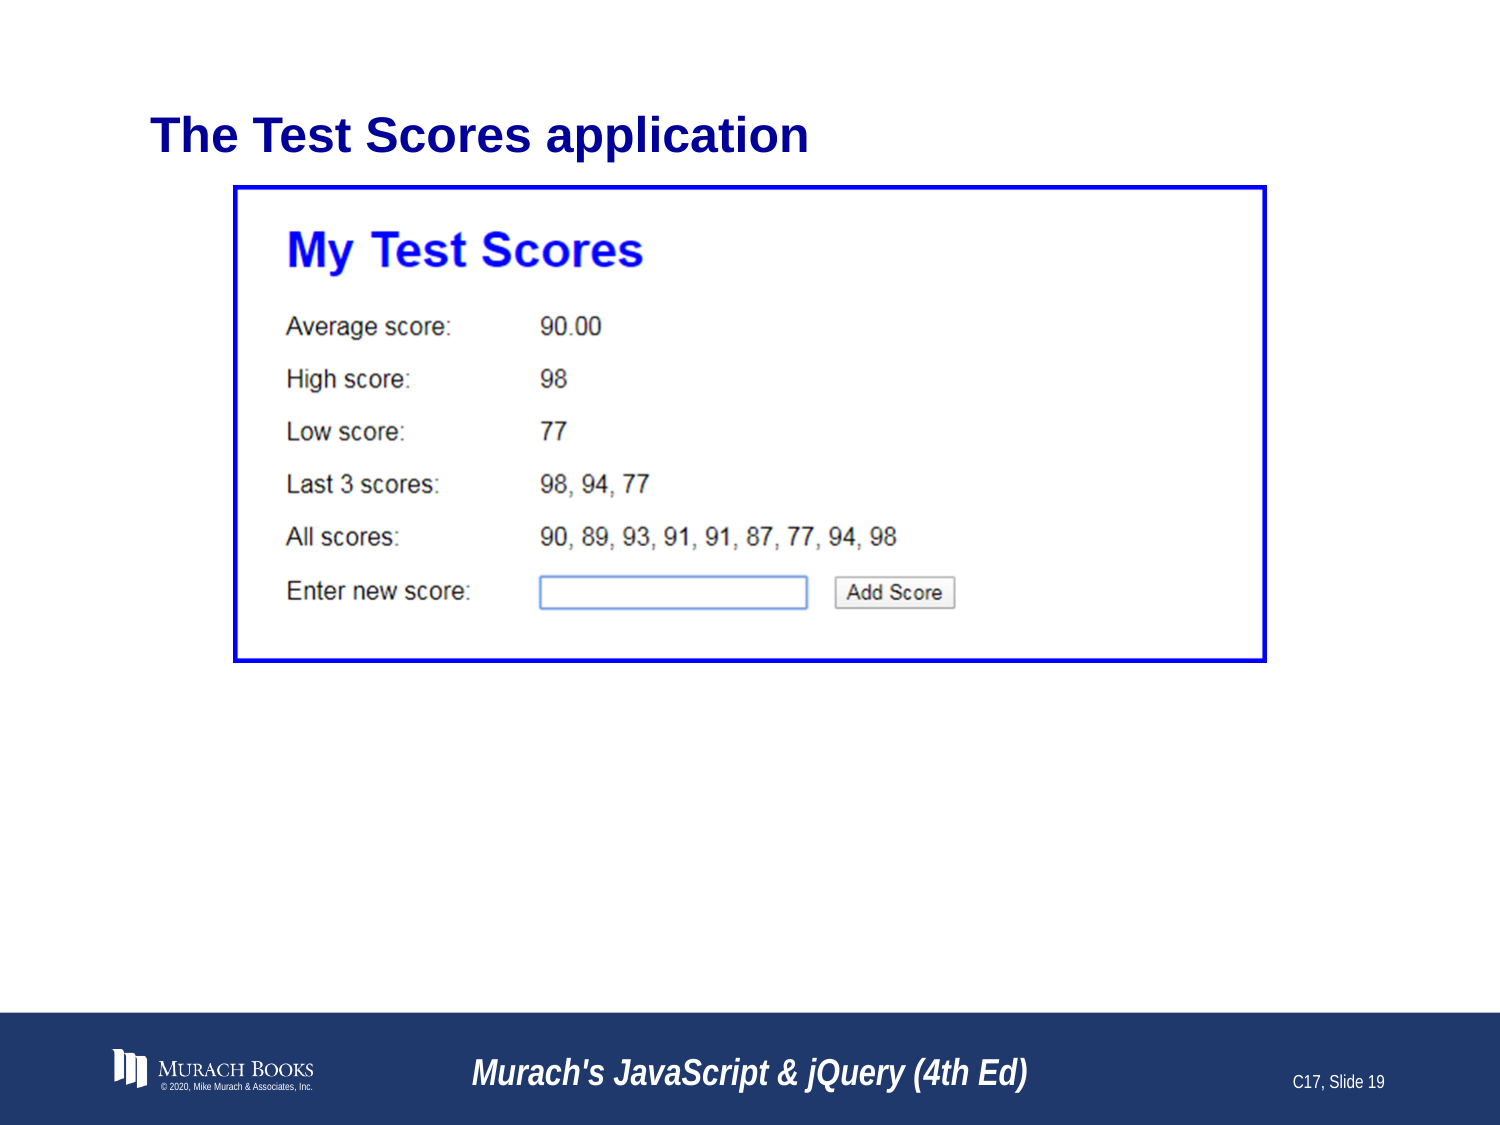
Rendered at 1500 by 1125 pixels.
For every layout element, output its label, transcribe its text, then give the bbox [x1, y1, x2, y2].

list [233, 185, 1267, 663]
slide_number C17, Slide 19 [1087, 1025, 1400, 1100]
title The Test Scores application [150, 102, 1350, 164]
footer © 2020, Mike Murach & Associates, Inc. [12, 1025, 463, 1100]
slide_number Murach's JavaScript & jQuery (4th Ed) [463, 1025, 1050, 1100]
